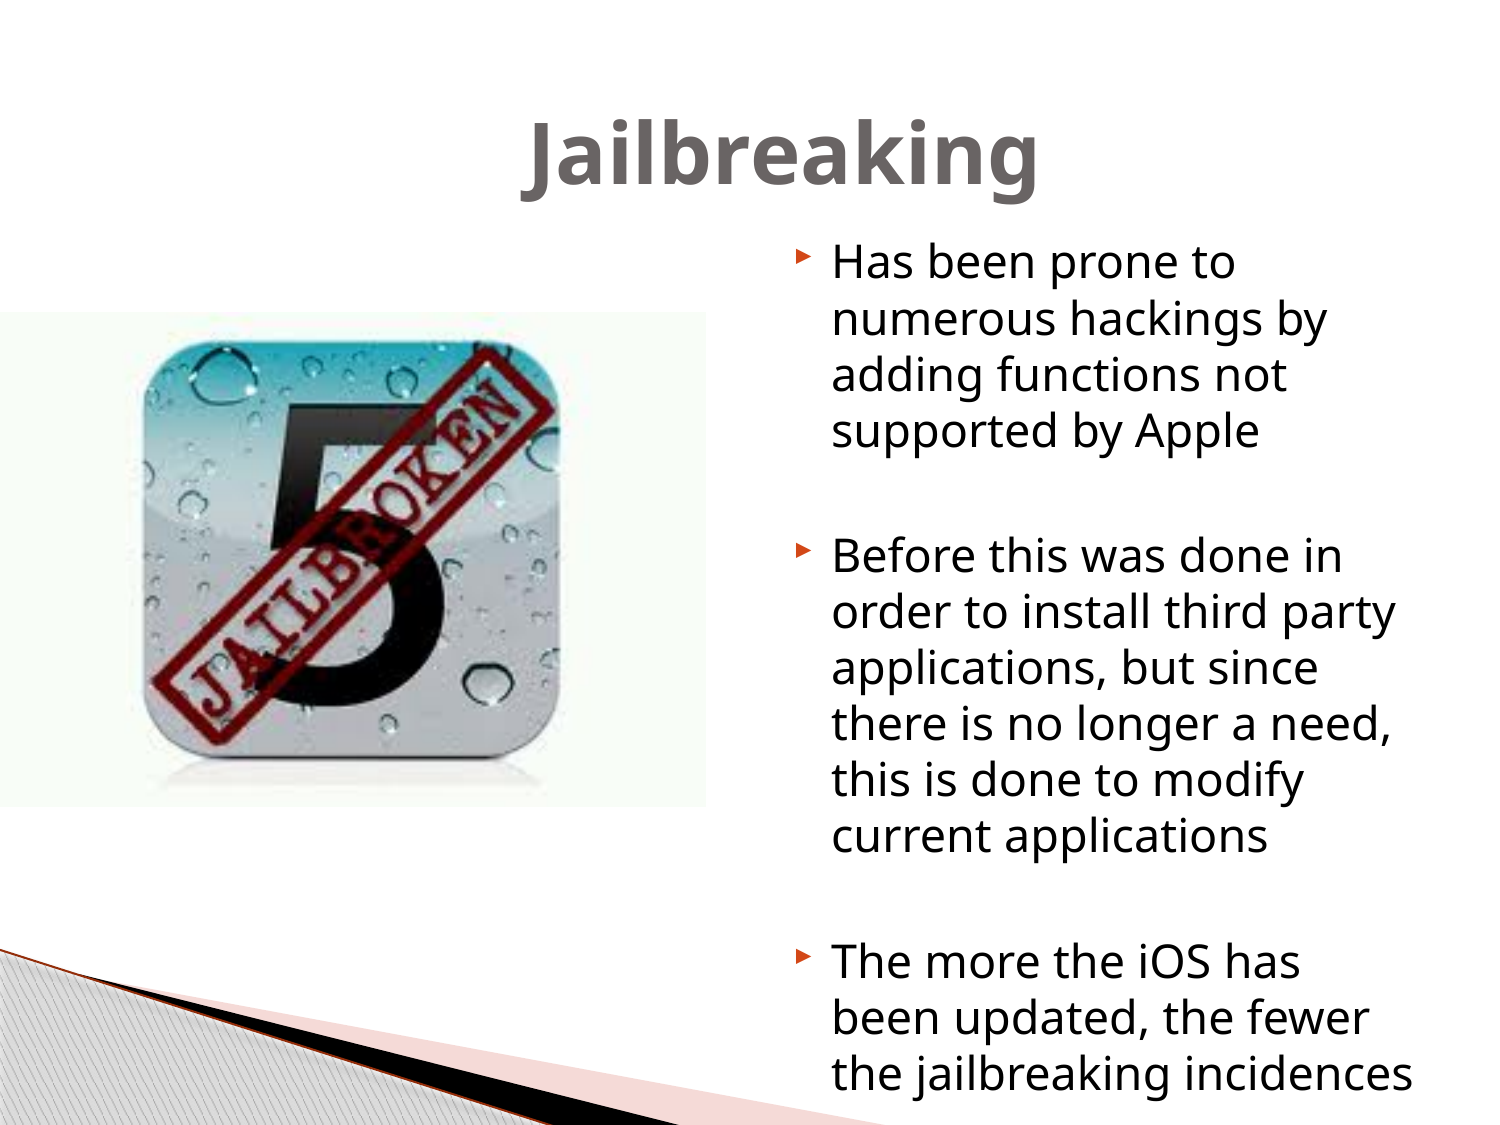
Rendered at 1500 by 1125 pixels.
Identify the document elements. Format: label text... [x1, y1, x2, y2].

subtitle Has been prone to numerous hackings by adding functions not supported by Apple Before this was done in order to install third party applications, but since there is no longer a need, this is done to modify current applications The more the iOS has been updated, the fewer the jailbreaking incidences [762, 224, 1438, 1125]
title Jailbreaking [62, 0, 1338, 301]
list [0, 312, 706, 808]
